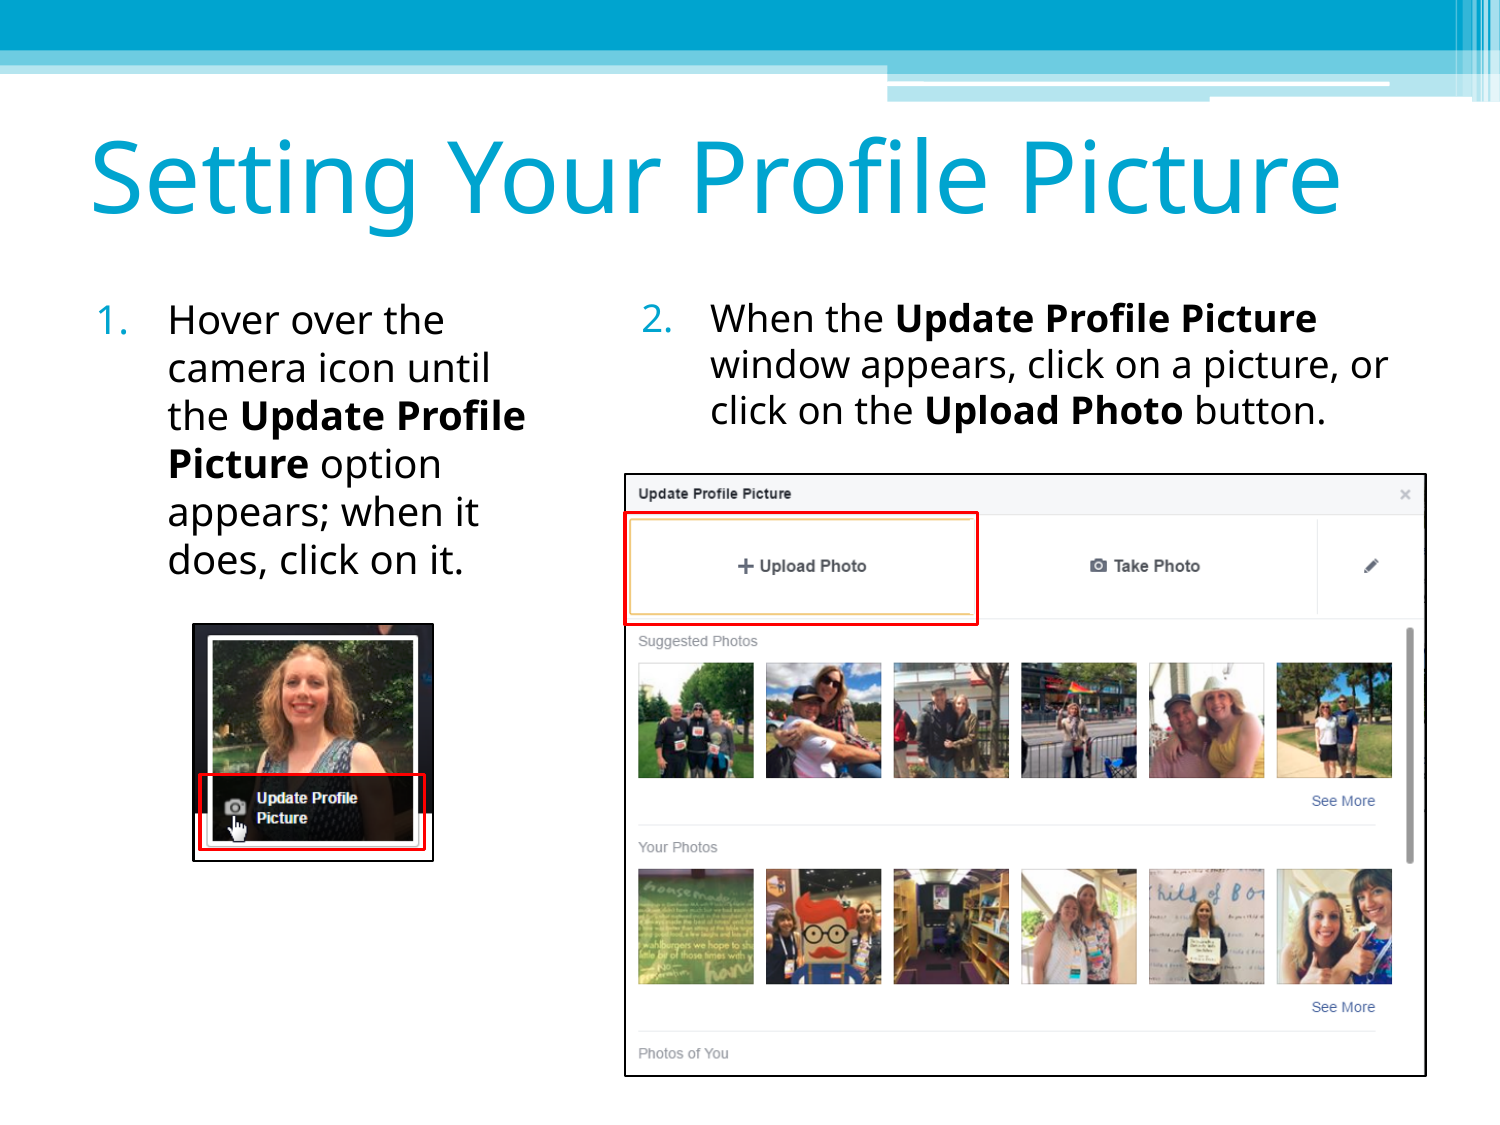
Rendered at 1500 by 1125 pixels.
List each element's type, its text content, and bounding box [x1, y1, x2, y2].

title Setting Your Profile Picture [75, 85, 1425, 261]
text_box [194, 474, 1425, 1075]
text_box When the Update Profile Picture window appears, click on a picture, or click on the Upload Photo button. [626, 286, 1425, 473]
list Hover over the camera icon until the Update Profile Picture option appears; when it does, click on it. [80, 286, 546, 625]
